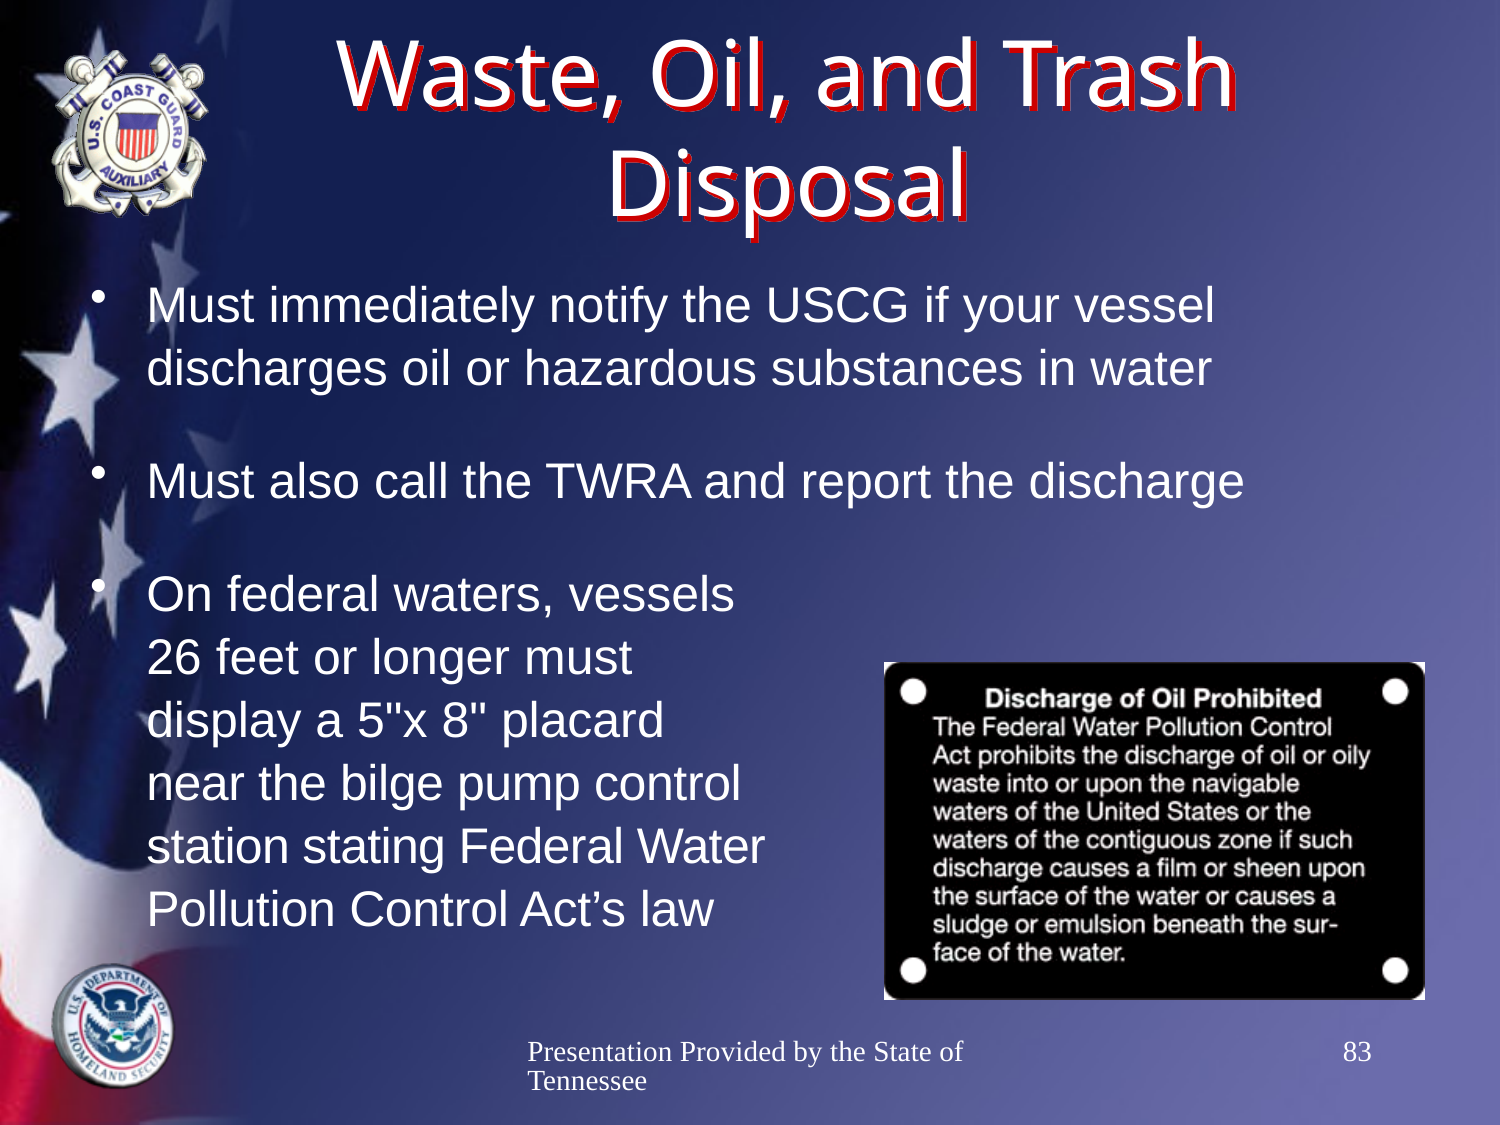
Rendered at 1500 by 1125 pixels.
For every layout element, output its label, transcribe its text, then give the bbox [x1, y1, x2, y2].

picture [0, 0, 1500, 1125]
list Must immediately notify the USCG if your vessel discharges oil or hazardous substances in water Must also call the TWRA and report the discharge On federal waters, vessels 26 feet or longer must display a 5"x 8" placard near the bilge pump control station stating Federal Water Pollution Control Act’s law [75, 262, 1425, 1038]
footer Presentation Provided by the State of Tennessee [512, 1025, 988, 1100]
slide_number 83 [1074, 1025, 1388, 1100]
title Waste, Oil, and Trash Disposal [149, 31, 1425, 219]
